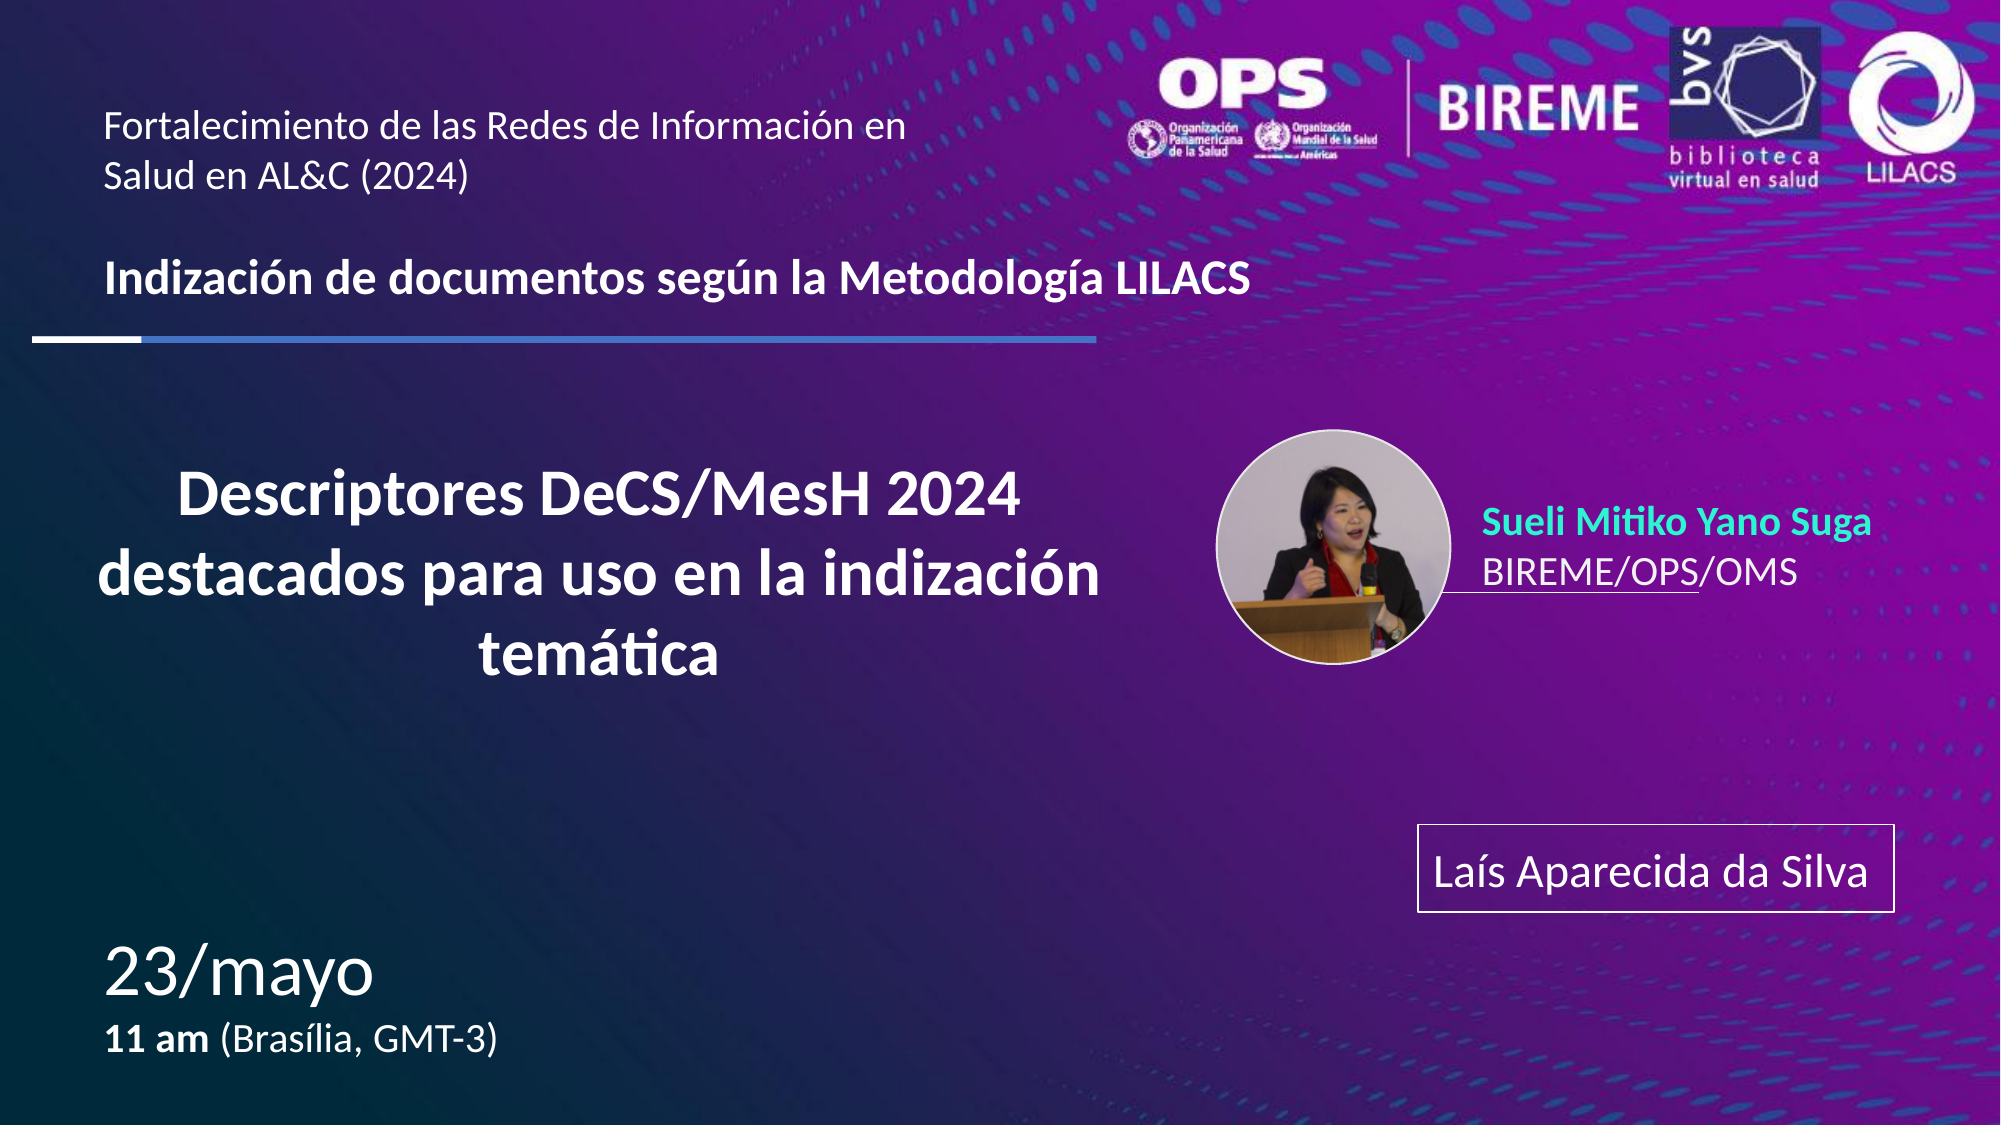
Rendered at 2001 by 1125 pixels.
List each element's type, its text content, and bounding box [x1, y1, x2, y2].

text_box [1216, 430, 1925, 665]
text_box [31, 335, 1097, 344]
text_box Descriptores DeCS/MesH 2024 destacados para uso en la indización temática [32, 441, 1168, 696]
text_box Indización de documentos según la Metodología LILACS [89, 237, 1359, 313]
text_box Laís Aparecida da Silva [1418, 824, 1895, 912]
text_box Fortalecimiento de las Redes de Información en Salud en AL&C (2024) [88, 90, 943, 206]
text_box 23/mayo 11 am (Brasília, GMT-3) [88, 912, 565, 1068]
picture [0, 0, 2001, 1125]
